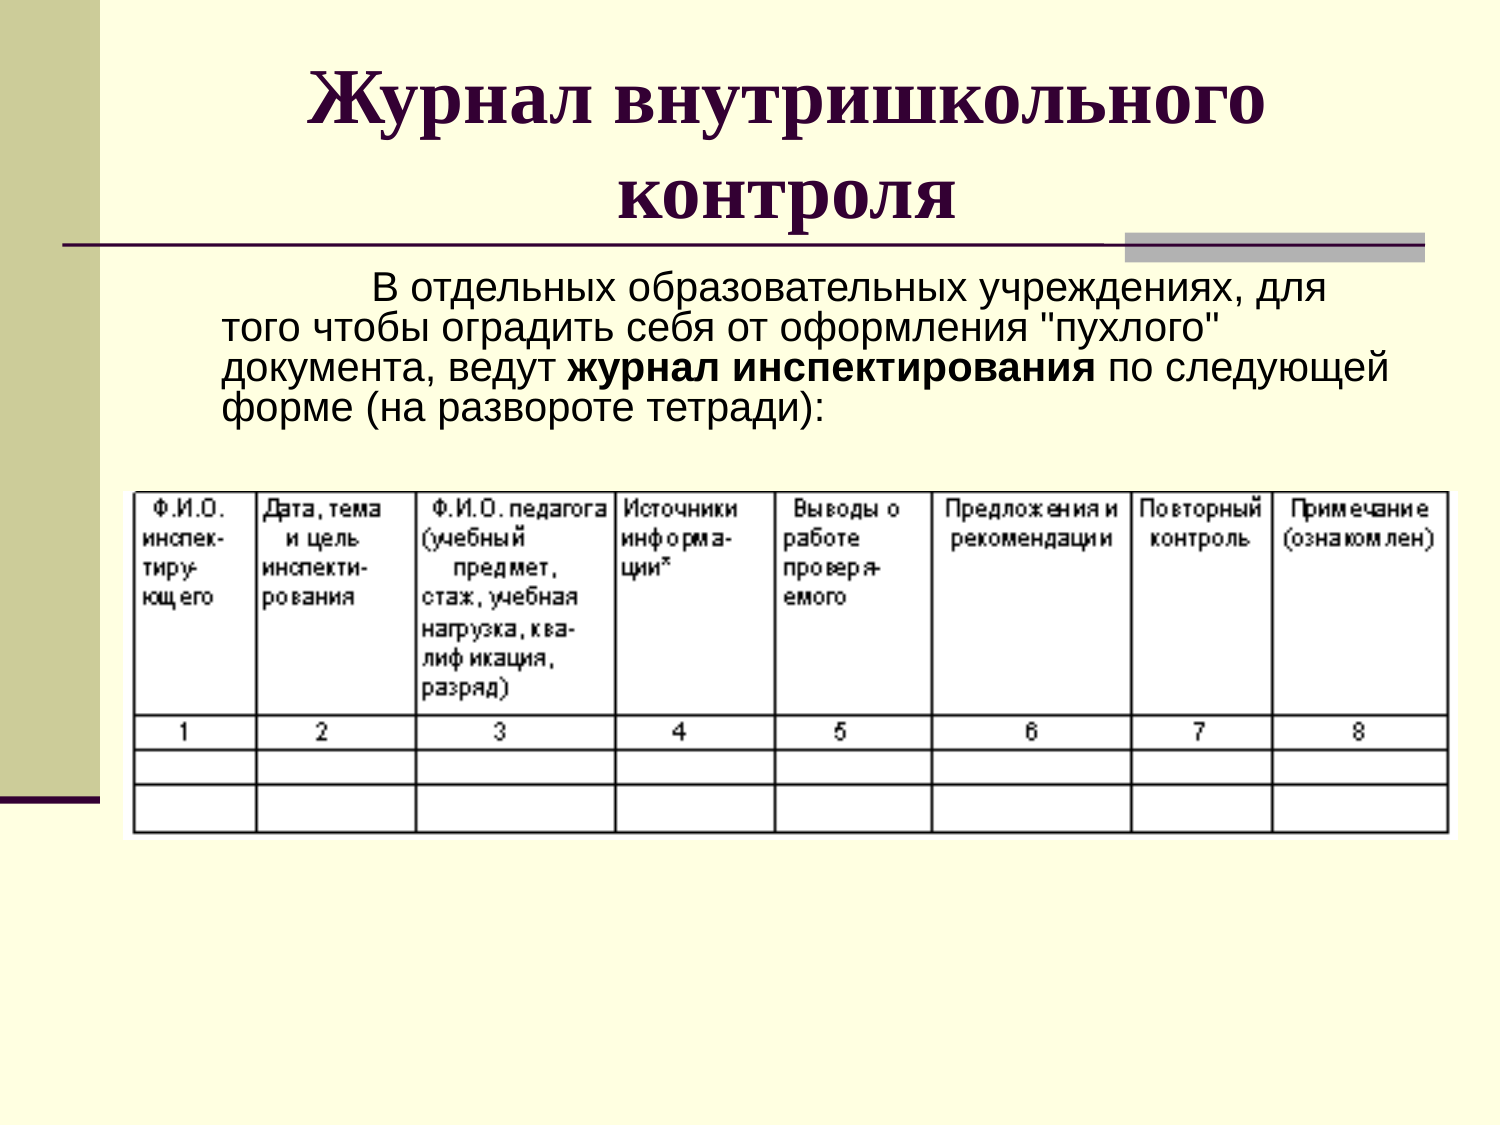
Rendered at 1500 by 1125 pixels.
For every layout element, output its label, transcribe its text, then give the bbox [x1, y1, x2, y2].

list В отдельных образовательных учреждениях, для того чтобы оградить себя от оформления "пухлого" документа, ведут журнал инспектирования по следующей форме (на развороте тетради): [150, 262, 1425, 445]
title Журнал внутришкольного контроля [150, 45, 1425, 234]
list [123, 491, 1458, 840]
